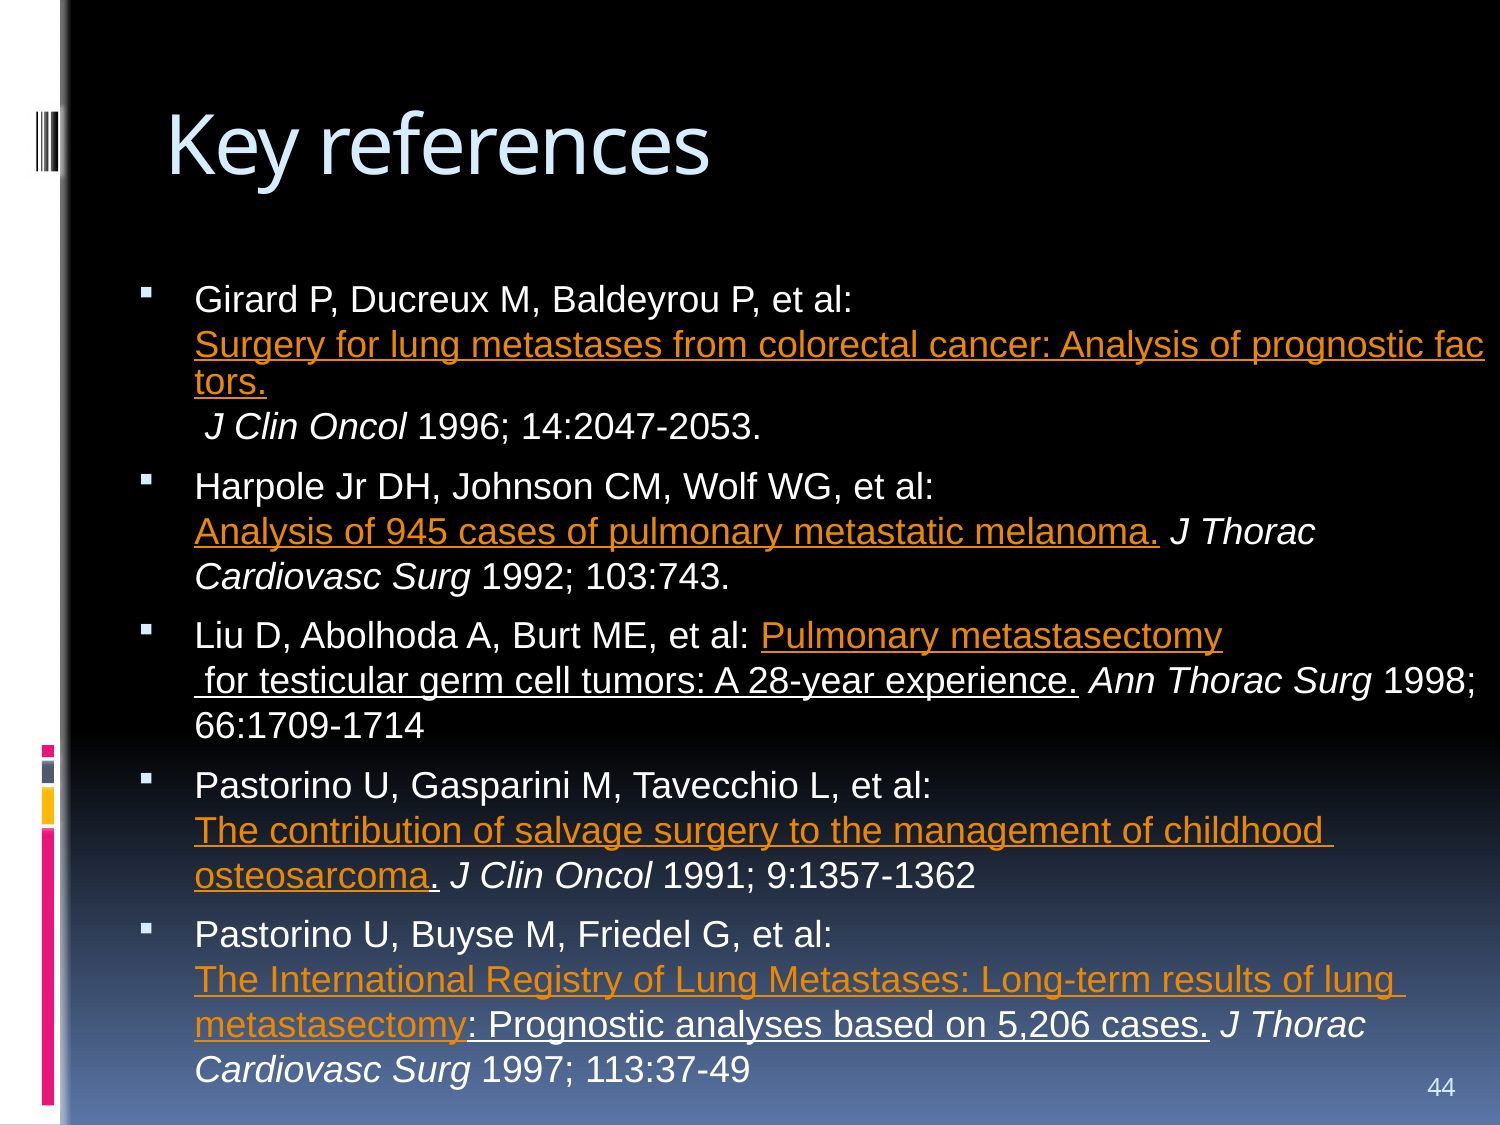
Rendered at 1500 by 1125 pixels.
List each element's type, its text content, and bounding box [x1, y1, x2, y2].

footer [150, 1052, 1063, 1113]
slide_number 44 [1412, 1052, 1488, 1113]
list Girard P, Ducreux M, Baldeyrou P, et al: Surgery for lung metastases from colorectal cancer: Analysis of prognostic factors. J Clin Oncol 1996; 14:2047-2053. Harpole Jr DH, Johnson CM, Wolf WG, et al: Analysis of 945 cases of pulmonary metastatic melanoma. J Thorac Cardiovasc Surg 1992; 103:743. Liu D, Abolhoda A, Burt ME, et al: Pulmonary metastasectomy for testicular germ cell tumors: A 28-year experience. Ann Thorac Surg 1998; 66:1709-1714 Pastorino U, Gasparini M, Tavecchio L, et al: The contribution of salvage surgery to the management of childhood osteosarcoma. J Clin Oncol 1991; 9:1357-1362 Pastorino U, Buyse M, Friedel G, et al: The International Registry of Lung Metastases: Long-term results of lung metastasectomy: Prognostic analyses based on 5,206 cases. J Thorac Cardiovasc Surg 1997; 113:37-49 [112, 267, 1500, 1125]
title Key references [150, 83, 1425, 234]
